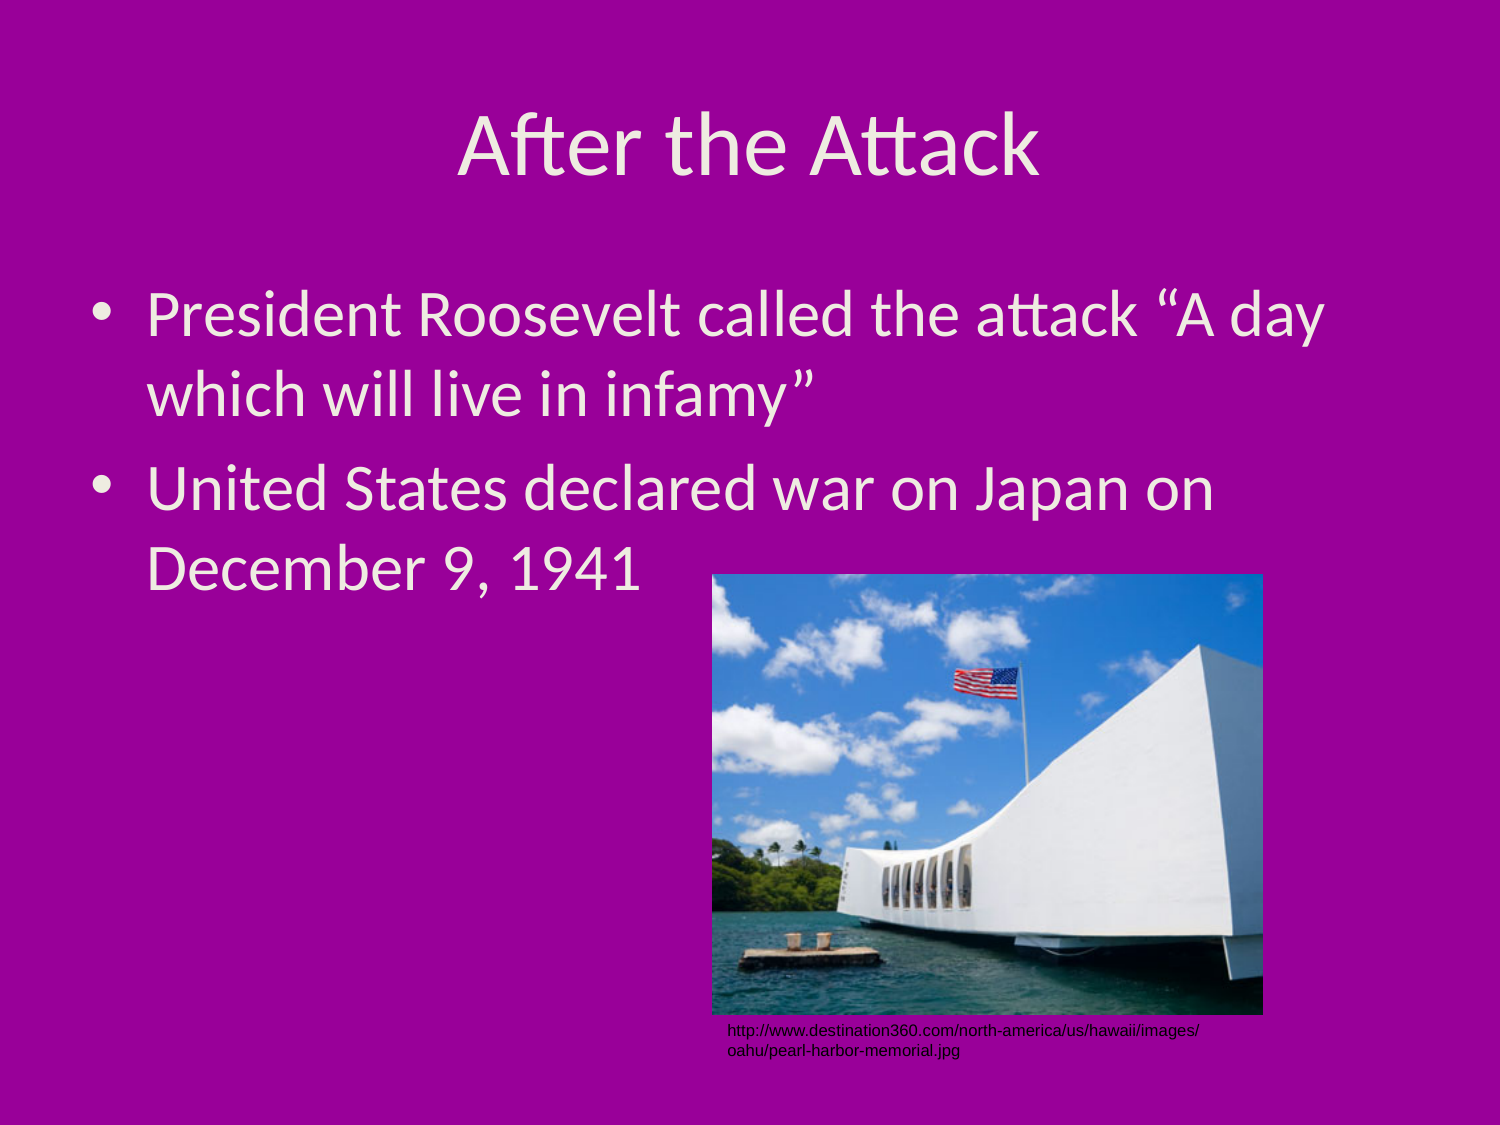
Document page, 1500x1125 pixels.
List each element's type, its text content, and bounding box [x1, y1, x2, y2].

picture [712, 574, 1263, 1016]
title After the Attack [74, 44, 1426, 233]
text_box http://www.destination360.com/north-america/us/hawaii/images/oahu/pearl-harbor-memorial.jpg [712, 1021, 1263, 1068]
list President Roosevelt called the attack “A day which will live in infamy” United States declared war on Japan on December 9, 1941 [74, 262, 1426, 1006]
